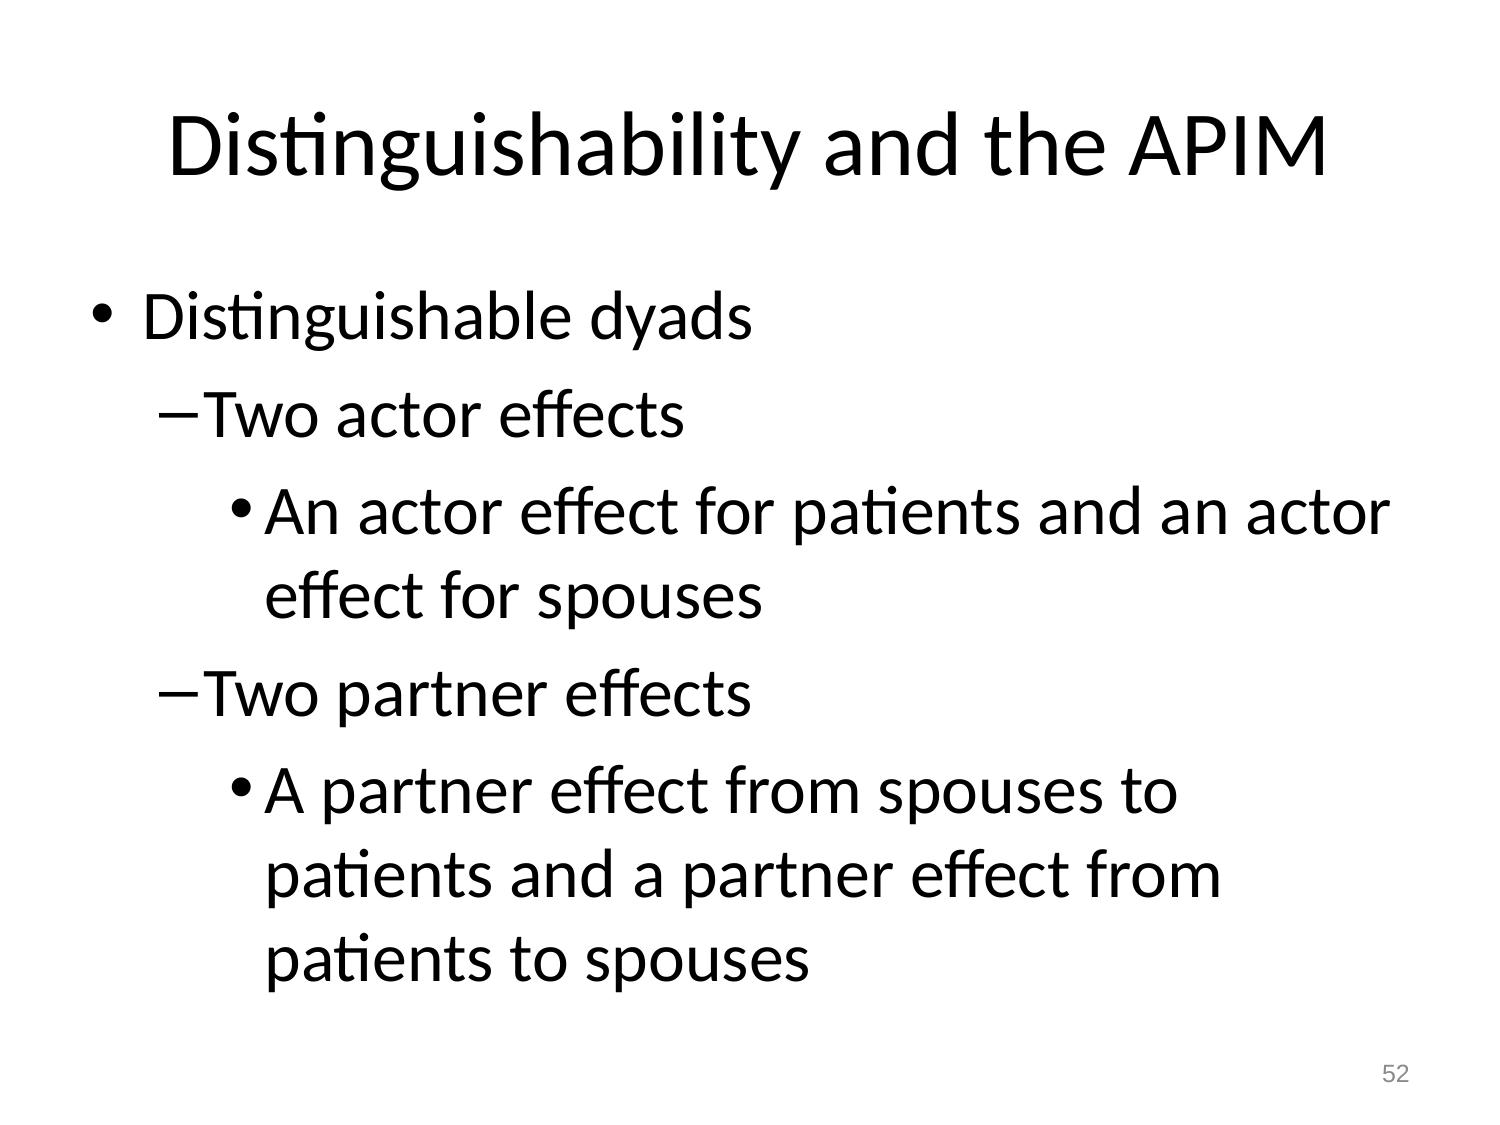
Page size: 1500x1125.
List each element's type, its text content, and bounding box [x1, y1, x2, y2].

list Distinguishable dyads Two actor effects An actor effect for patients and an actor effect for spouses Two partner effects A partner effect from spouses to patients and a partner effect from patients to spouses [75, 262, 1425, 1005]
title Distinguishability and the APIM [75, 45, 1425, 233]
slide_number 52 [1074, 1042, 1425, 1103]
